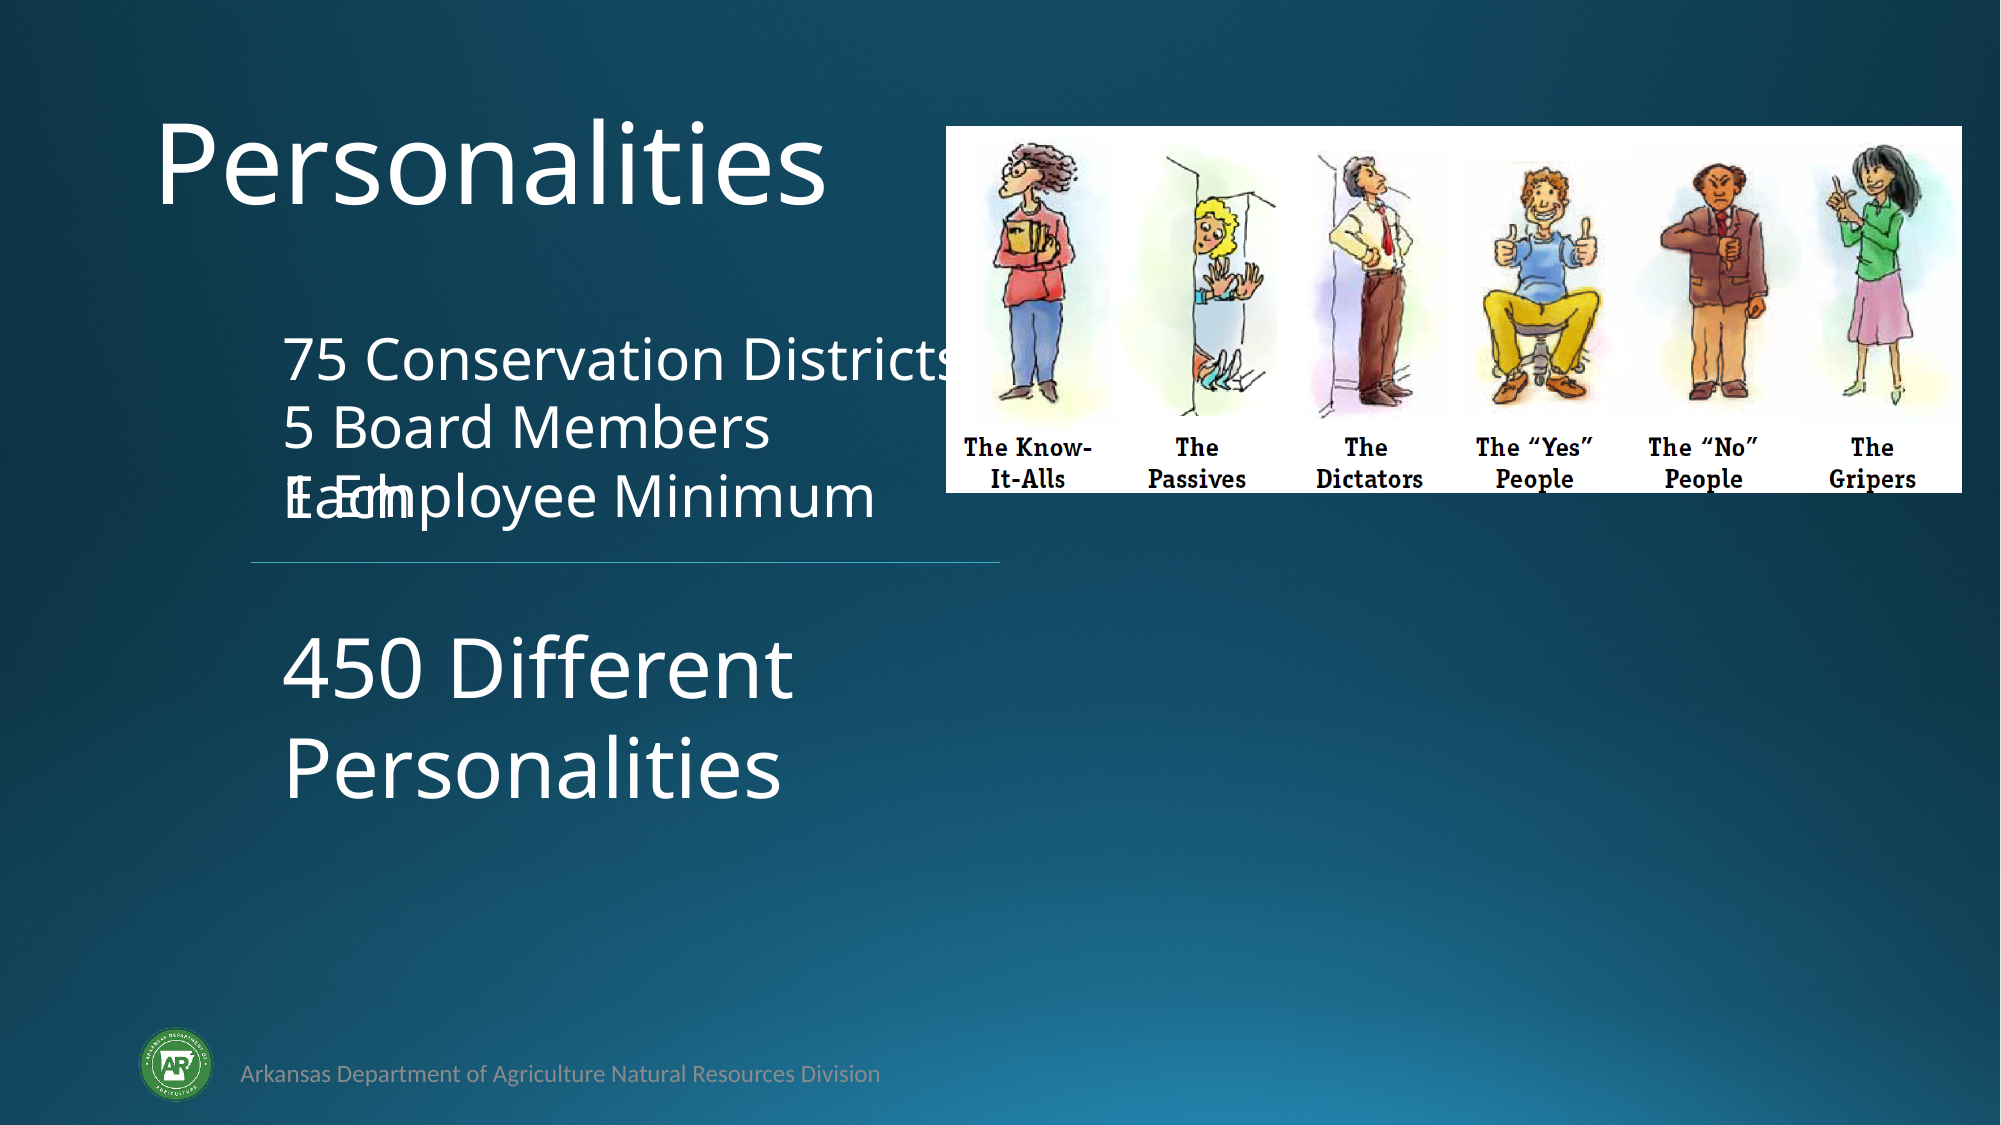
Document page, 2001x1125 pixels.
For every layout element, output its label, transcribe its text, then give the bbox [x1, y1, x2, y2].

picture [0, 0, 2001, 1125]
text_box 450 Different Personalities [267, 607, 1299, 823]
text_box 75 Conservation Districts [267, 314, 946, 400]
text_box 1 Employee Minimum [267, 451, 1117, 537]
title Personalities [137, 59, 1863, 278]
footer Arkansas Department of Agriculture Natural Resources Division [225, 1042, 1333, 1103]
text_box 5 Board Members Each [267, 382, 897, 451]
